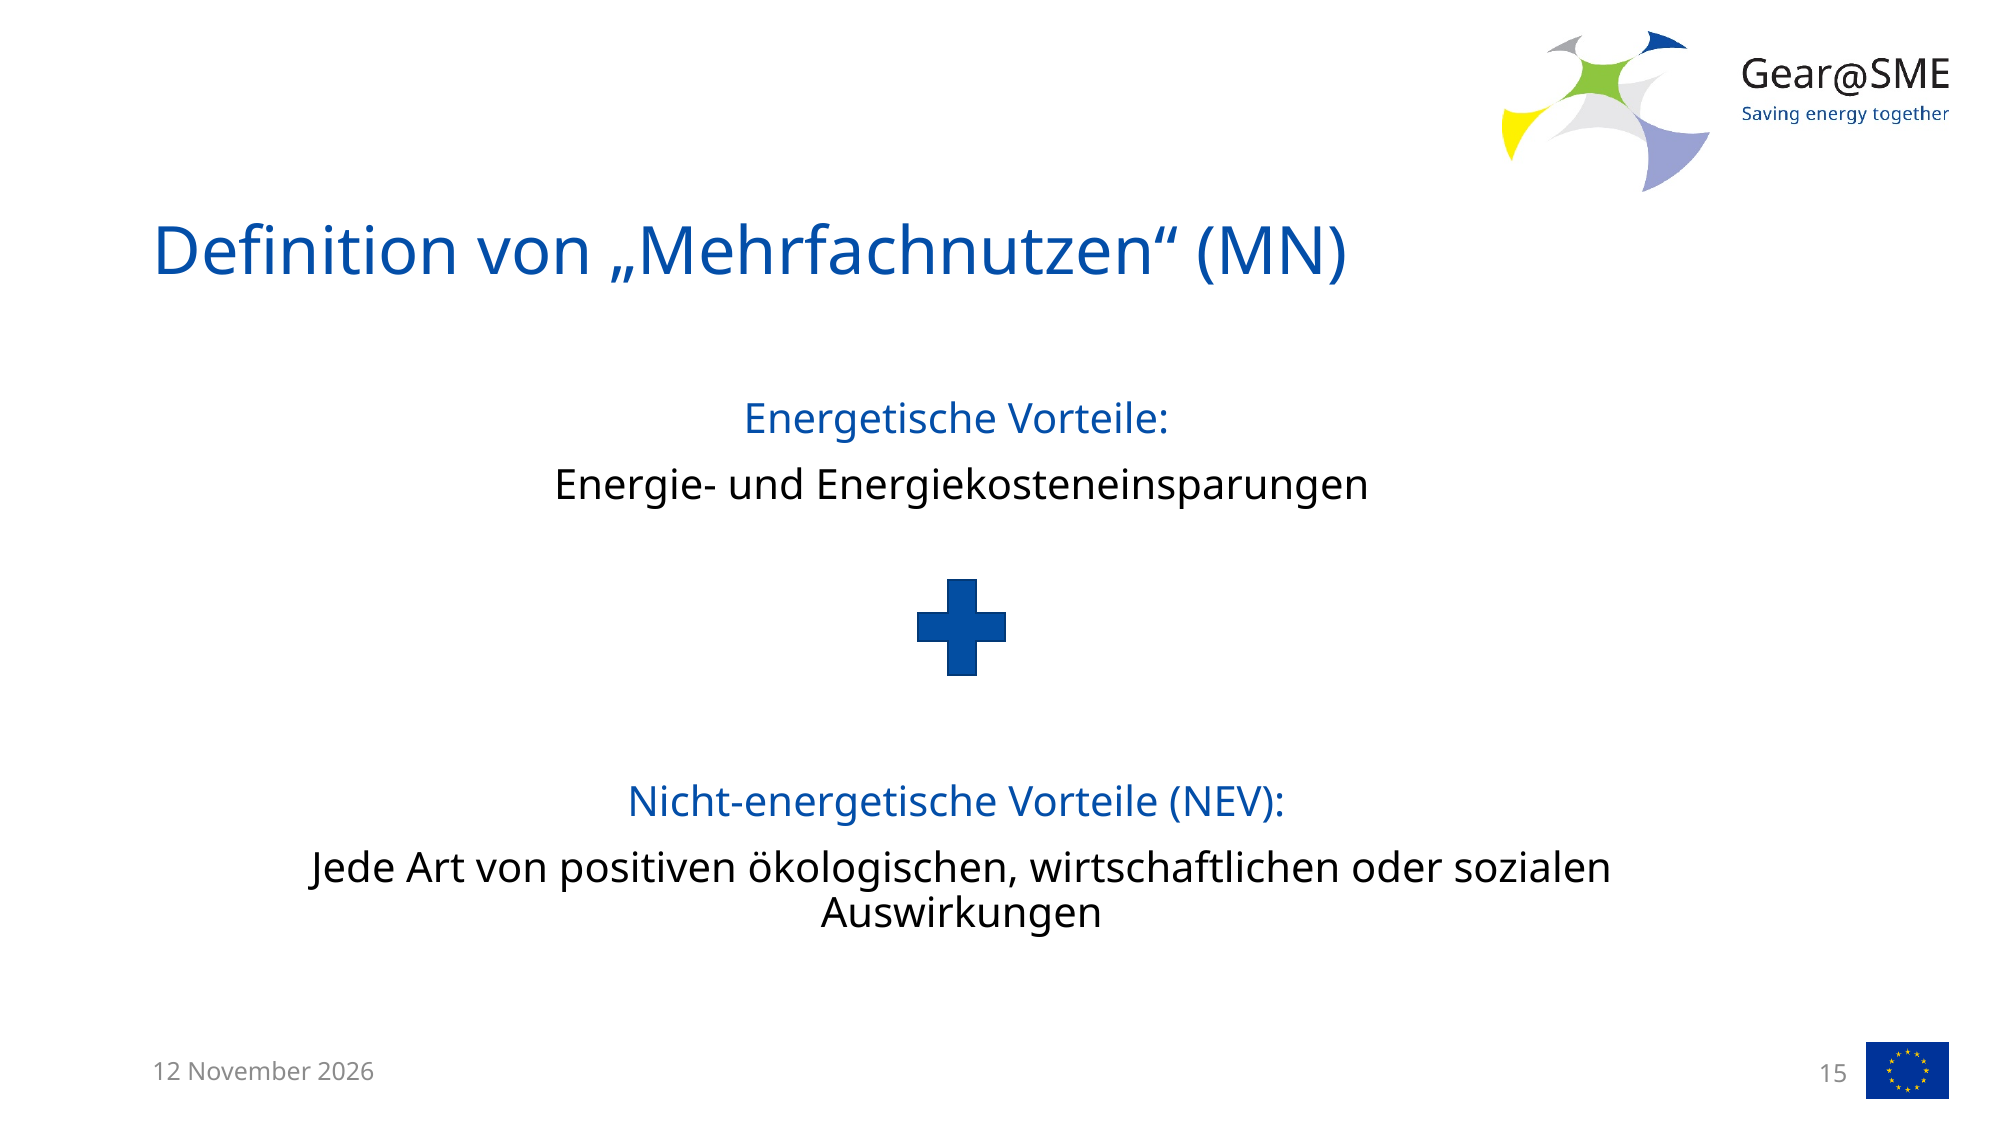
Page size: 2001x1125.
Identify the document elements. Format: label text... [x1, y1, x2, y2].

picture [1866, 1042, 1949, 1099]
picture [1502, 31, 1949, 192]
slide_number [137, 1042, 588, 1103]
text_box Energetische Vorteile: Energie- und Energiekosteneinsparungen Nicht-energetische Vorteile (NEV): Jede Art von positiven ökologischen, wirtschaftlichen oder sozialen Auswirkungen [153, 299, 1771, 1003]
text_box [917, 579, 1006, 676]
slide_number 15 [1412, 1044, 1863, 1104]
title Definition von „Mehrfachnutzen“ (MN) [137, 205, 1863, 300]
